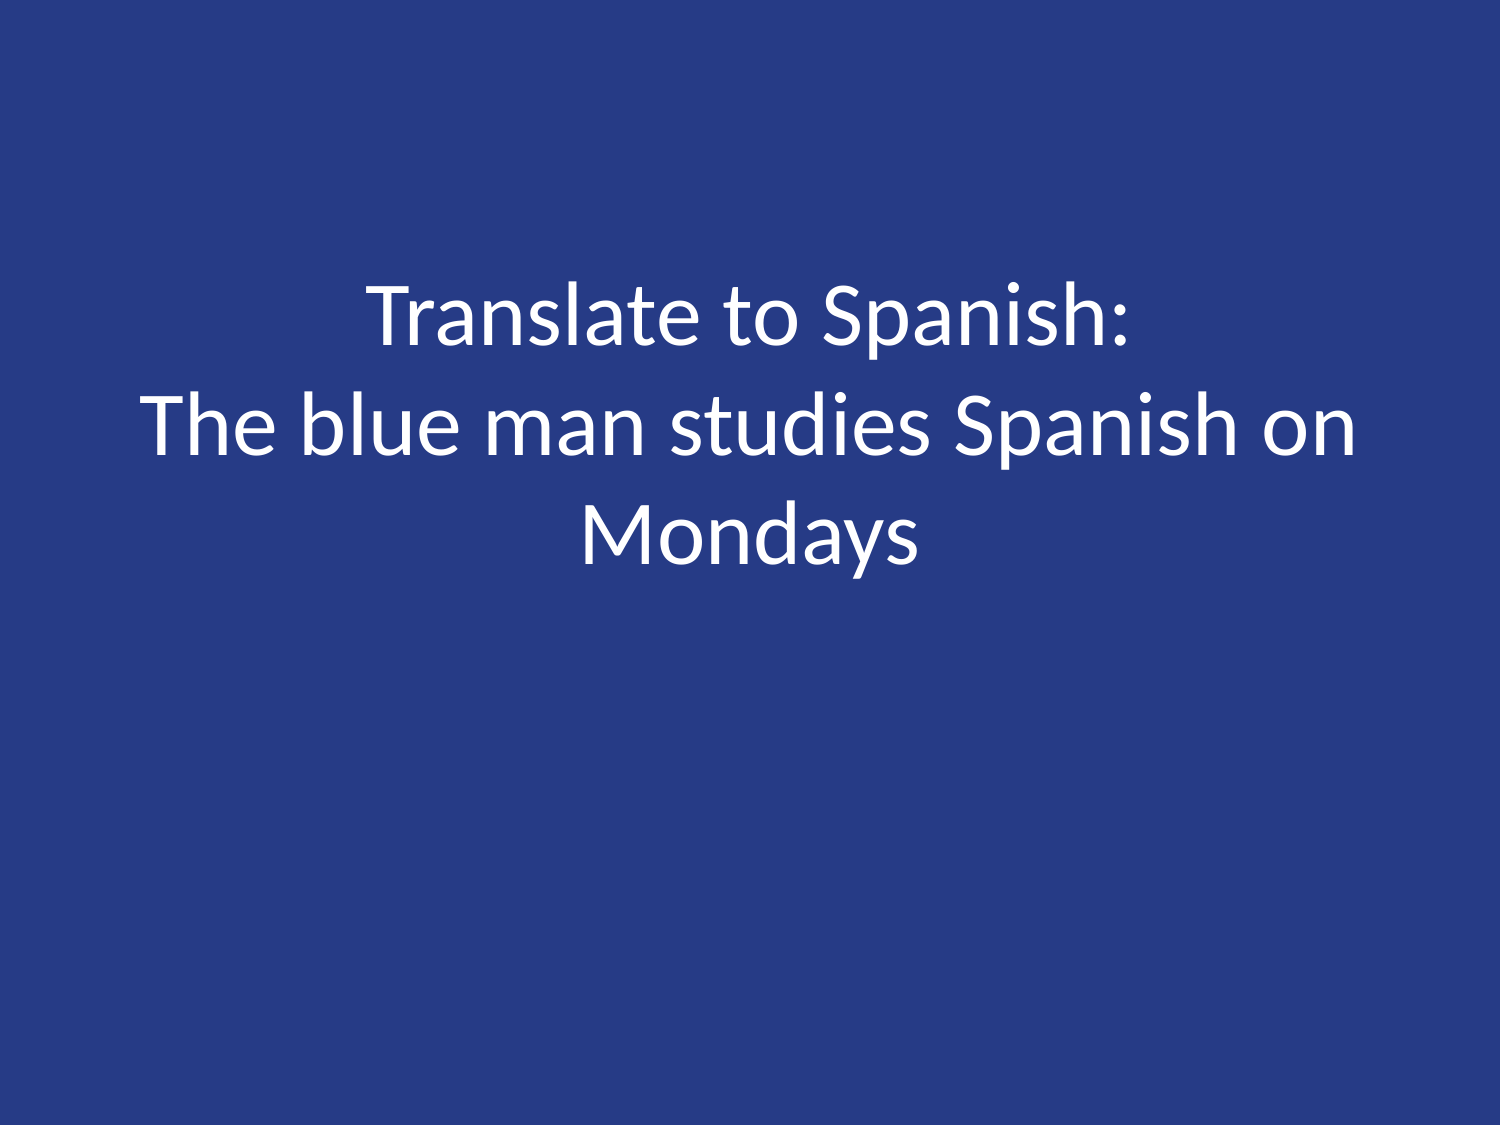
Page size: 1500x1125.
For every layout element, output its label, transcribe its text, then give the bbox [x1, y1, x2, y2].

title Translate to Spanish: The blue man studies Spanish on Mondays [75, 45, 1425, 1012]
